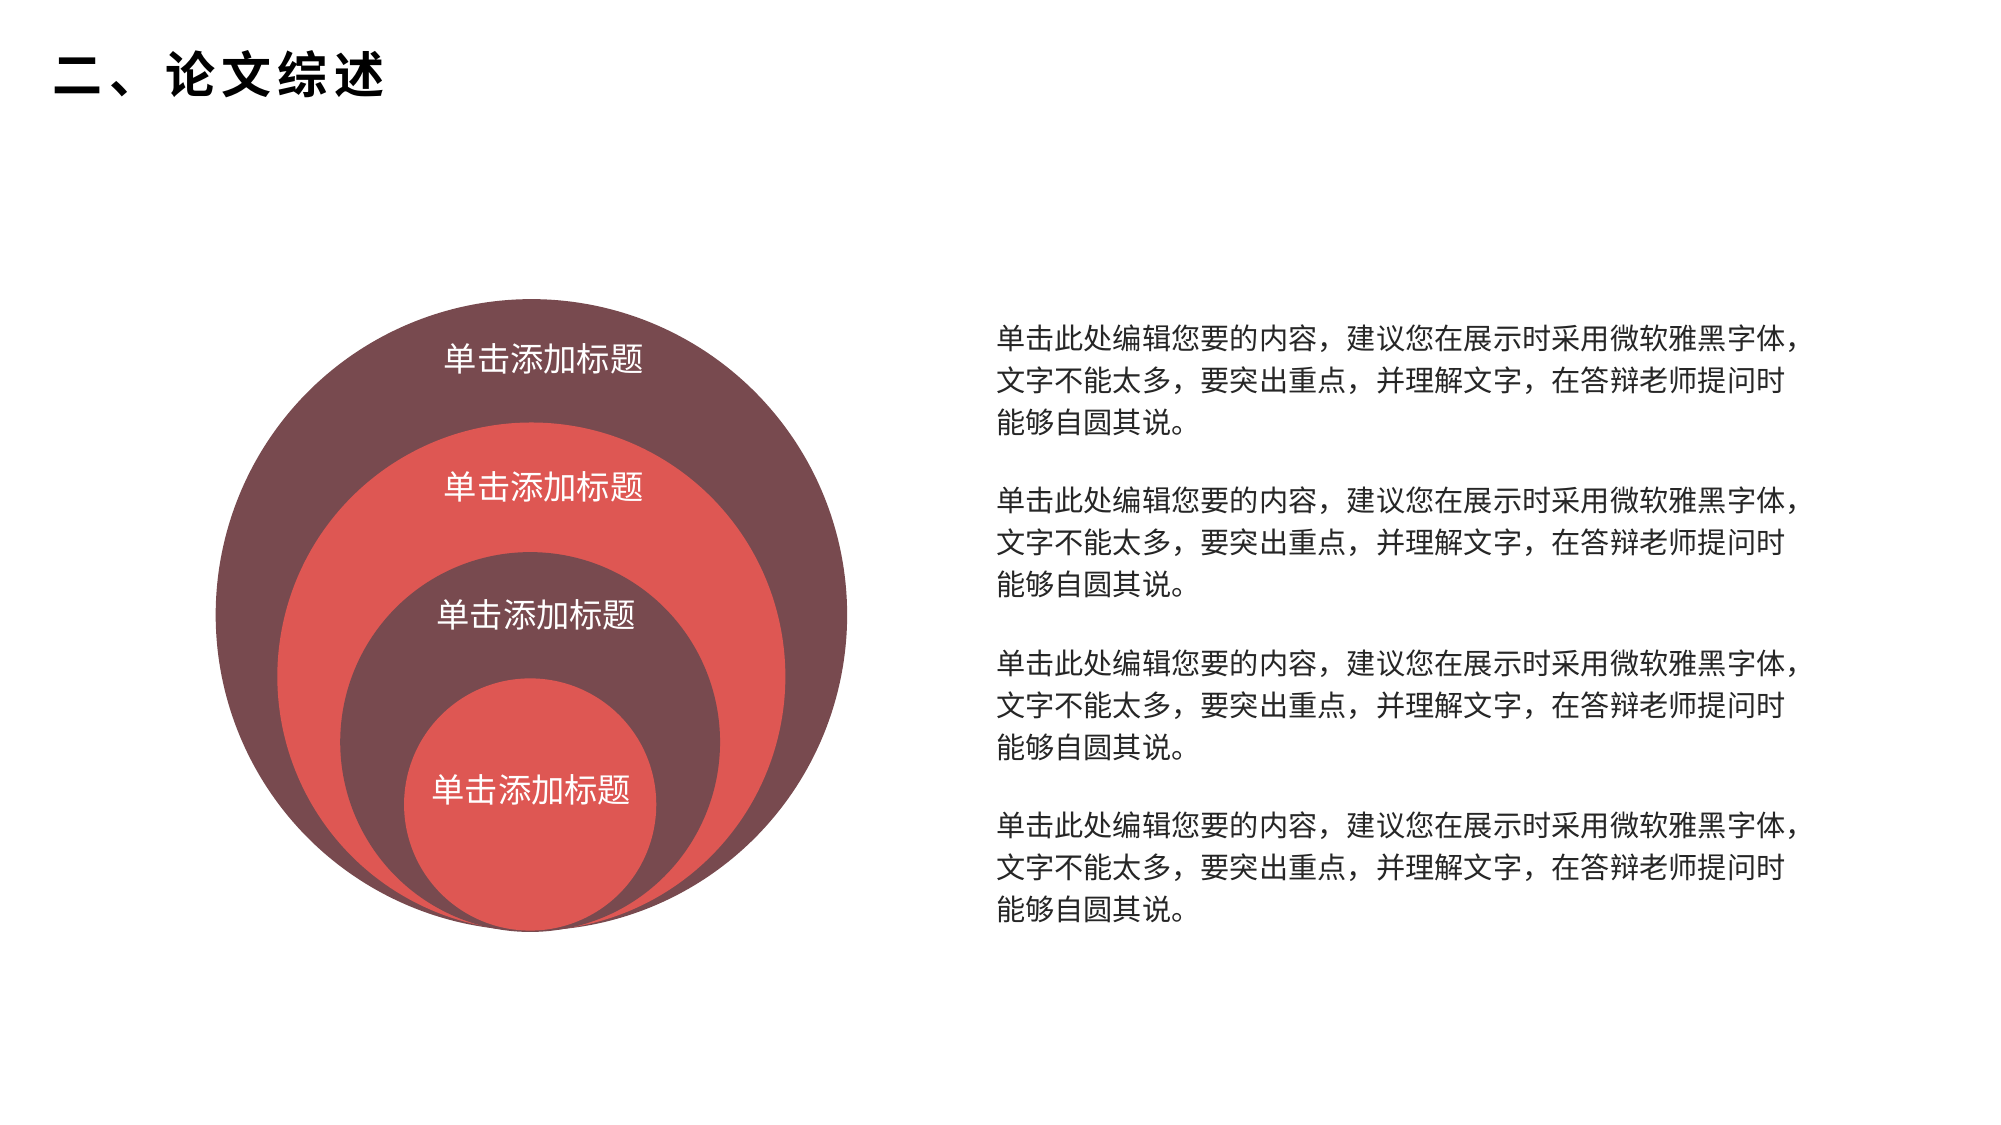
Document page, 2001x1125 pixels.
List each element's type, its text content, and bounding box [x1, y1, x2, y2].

text_box 单击添加标题 [411, 458, 676, 514]
text_box [276, 421, 787, 927]
text_box 单击添加标题 [411, 762, 651, 817]
text_box 单击此处编辑您要的内容，建议您在展示时采用微软雅黑字体，文字不能太多，要突出重点，并理解文字，在答辩老师提问时能够自圆其说。 [981, 305, 1815, 447]
text_box 二、论文综述 [38, 35, 631, 111]
text_box [403, 677, 658, 932]
text_box 单击添加标题 [410, 587, 663, 642]
text_box 单击此处编辑您要的内容，建议您在展示时采用微软雅黑字体，文字不能太多，要突出重点，并理解文字，在答辩老师提问时能够自圆其说。 [981, 793, 1815, 934]
text_box 单击添加标题 [411, 331, 676, 386]
text_box [339, 593, 722, 933]
text_box 单击此处编辑您要的内容，建议您在展示时采用微软雅黑字体，文字不能太多，要突出重点，并理解文字，在答辩老师提问时能够自圆其说。 [981, 630, 1815, 772]
text_box 单击此处编辑您要的内容，建议您在展示时采用微软雅黑字体，文字不能太多，要突出重点，并理解文字，在答辩老师提问时能够自圆其说。 [981, 468, 1815, 609]
text_box [418, 551, 642, 587]
text_box [214, 298, 849, 929]
